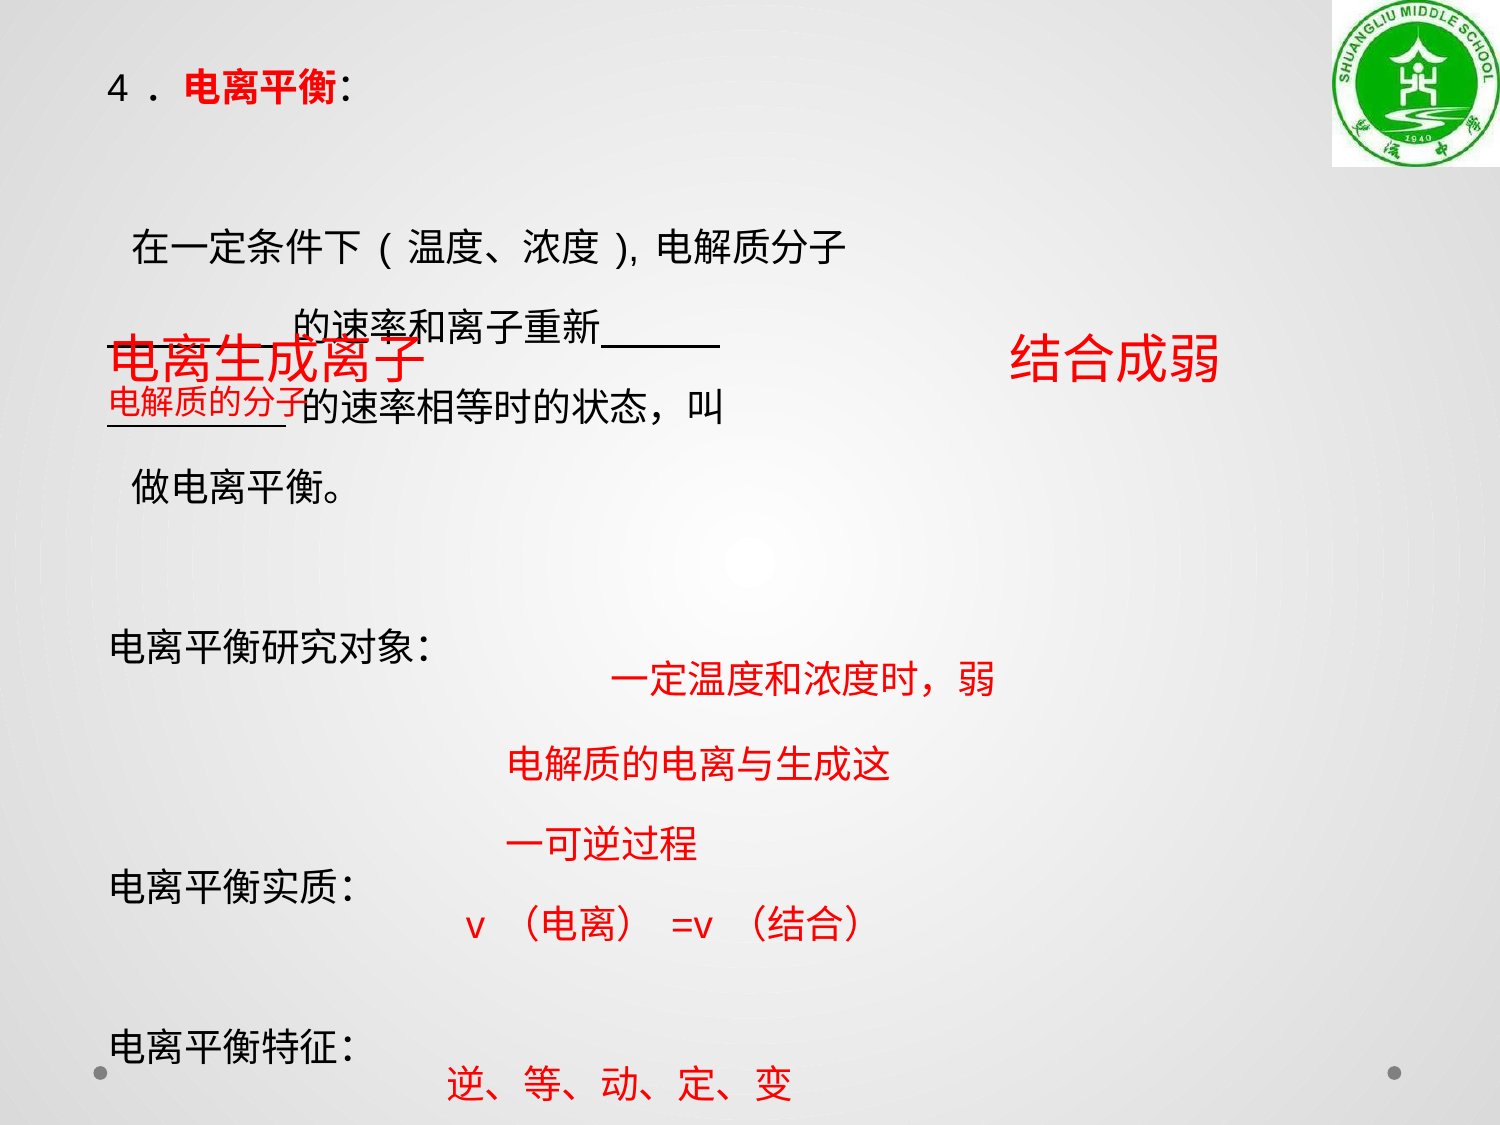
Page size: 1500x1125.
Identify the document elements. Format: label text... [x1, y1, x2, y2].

picture [1332, 0, 1500, 168]
text_box 电离生成离子 [92, 297, 498, 360]
text_box 电解质的分子 [92, 360, 524, 445]
text_box 4．电离平衡： 在一定条件下(温度、浓度),电解质分子 的速率和离子重新 的速率相等时的状态，叫 做电离平衡。 电离平衡研究对象： 电离平衡实质： 电离平衡特征： [92, 41, 1500, 1125]
text_box 结合成弱 [994, 297, 1500, 608]
text_box 一定温度和浓度时，弱 电解质的电离与生成这 一可逆过程 v（电离）=v（结合） 逆、等、动、定、变 [322, 608, 1500, 1125]
